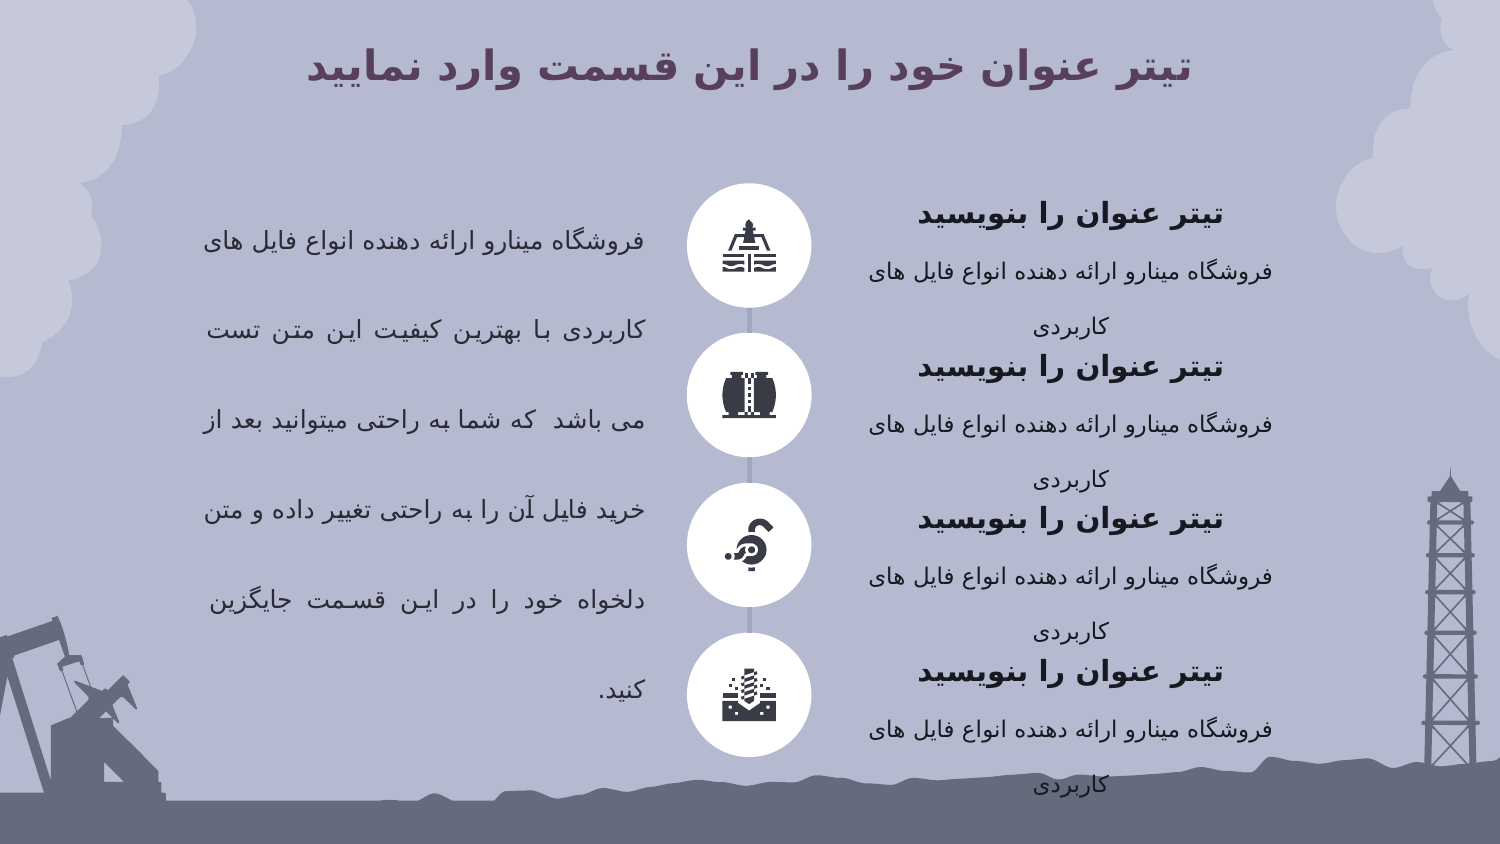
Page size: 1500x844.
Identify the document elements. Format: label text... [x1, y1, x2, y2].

text_box فروشگاه مینارو ارائه دهنده انواع فایل های کاربردی با بهترین کیفیت این متن تست می باشد که شما به راحتی میتوانید بعد از خرید فایل آن را به راحتی تغییر داده و متن دلخواه خود را در این قسمت جایگزین کنید. [188, 156, 661, 711]
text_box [722, 668, 777, 722]
text_box تیتر عنوان را بنویسید فروشگاه مینارو ارائه دهنده انواع فایل های کاربردی [821, 304, 1321, 456]
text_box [722, 371, 777, 419]
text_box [724, 518, 774, 572]
text_box تیتر عنوان را بنویسید فروشگاه مینارو ارائه دهنده انواع فایل های کاربردی [821, 456, 1321, 609]
text_box [686, 632, 812, 758]
text_box [686, 332, 812, 458]
text_box تیتر عنوان خود را در این قسمت وارد نمایید [0, 6, 1500, 96]
text_box تیتر عنوان را بنویسید فروشگاه مینارو ارائه دهنده انواع فایل های کاربردی [821, 152, 1321, 304]
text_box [722, 219, 777, 273]
text_box تیتر عنوان را بنویسید فروشگاه مینارو ارائه دهنده انواع فایل های کاربردی [821, 609, 1321, 804]
text_box [686, 183, 812, 308]
text_box [686, 482, 812, 608]
